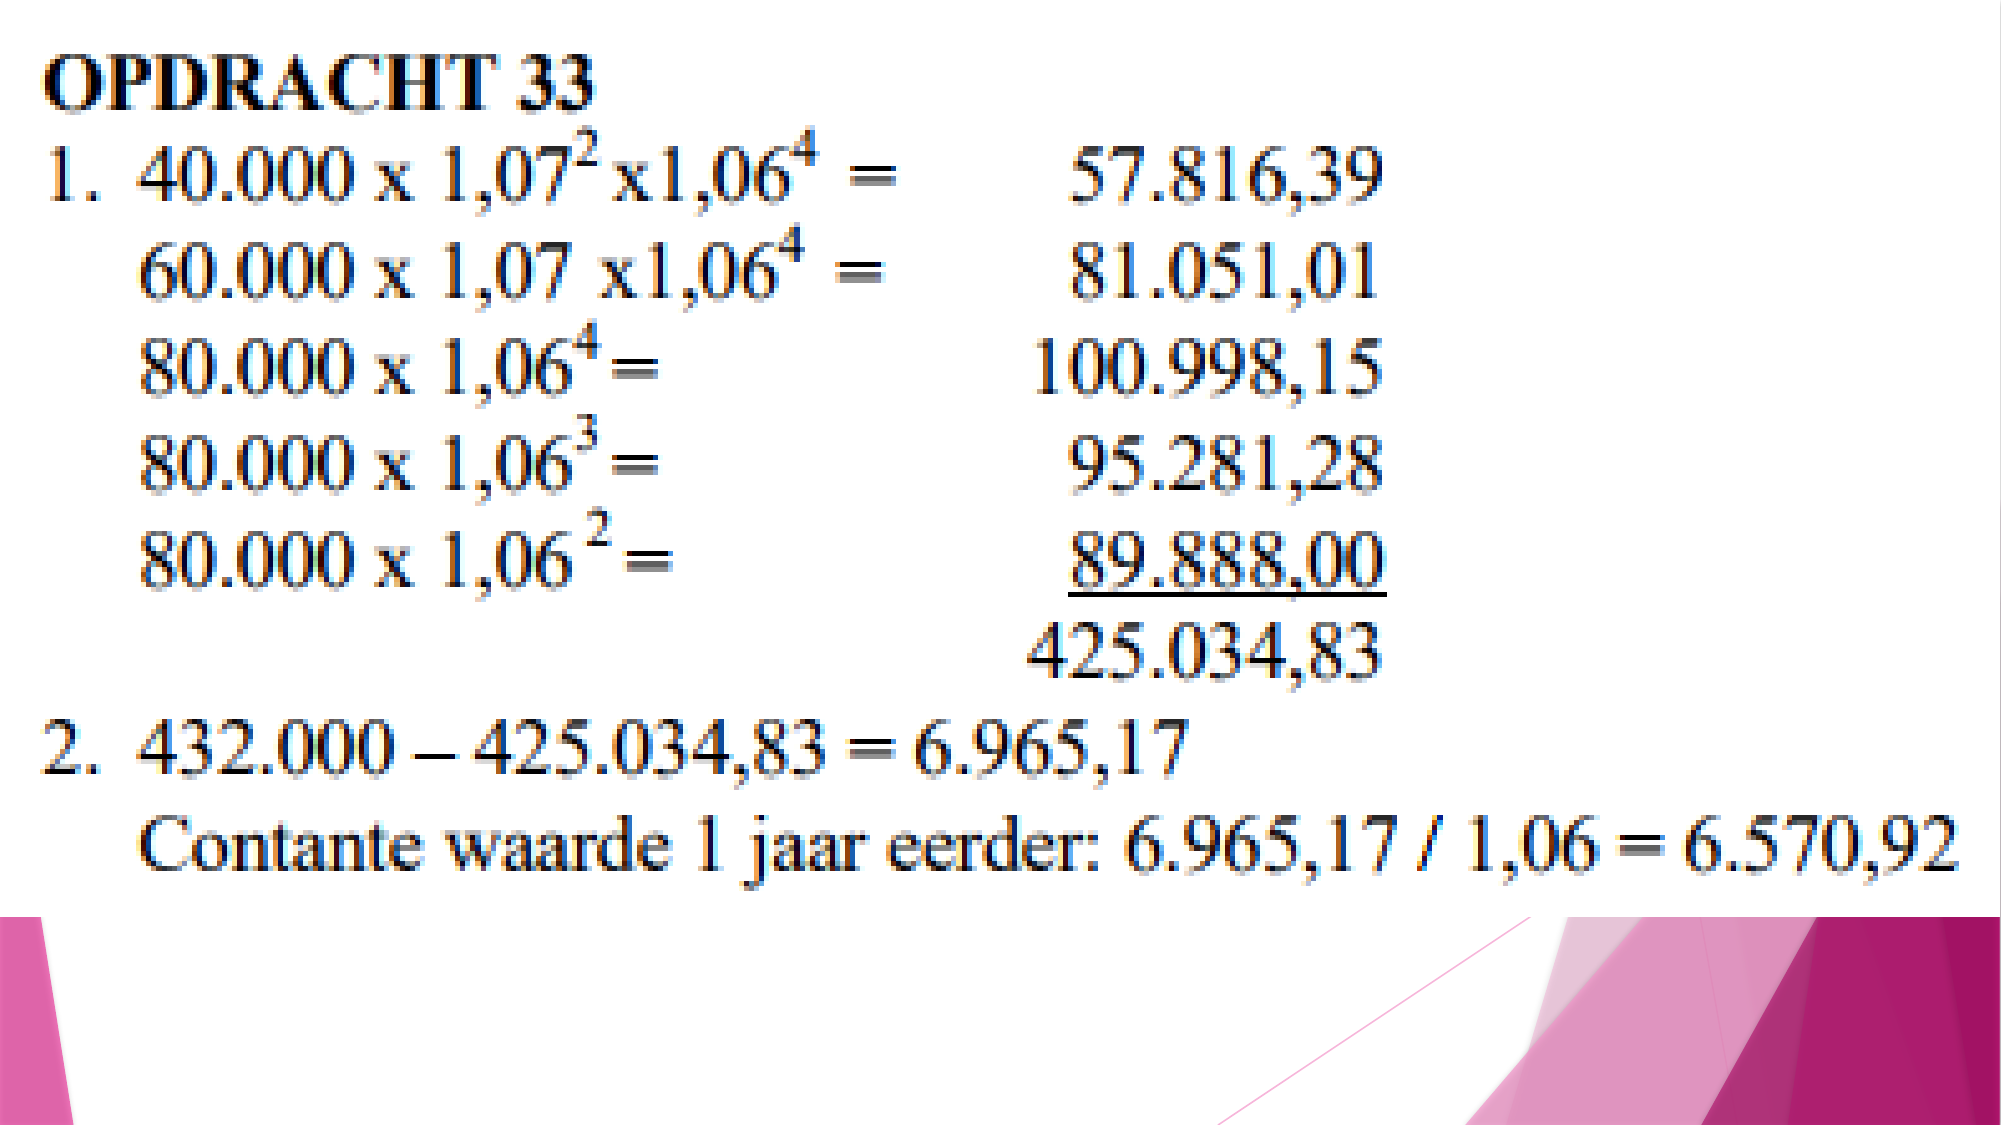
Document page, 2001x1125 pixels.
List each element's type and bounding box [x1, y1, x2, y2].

picture [0, 0, 2000, 917]
